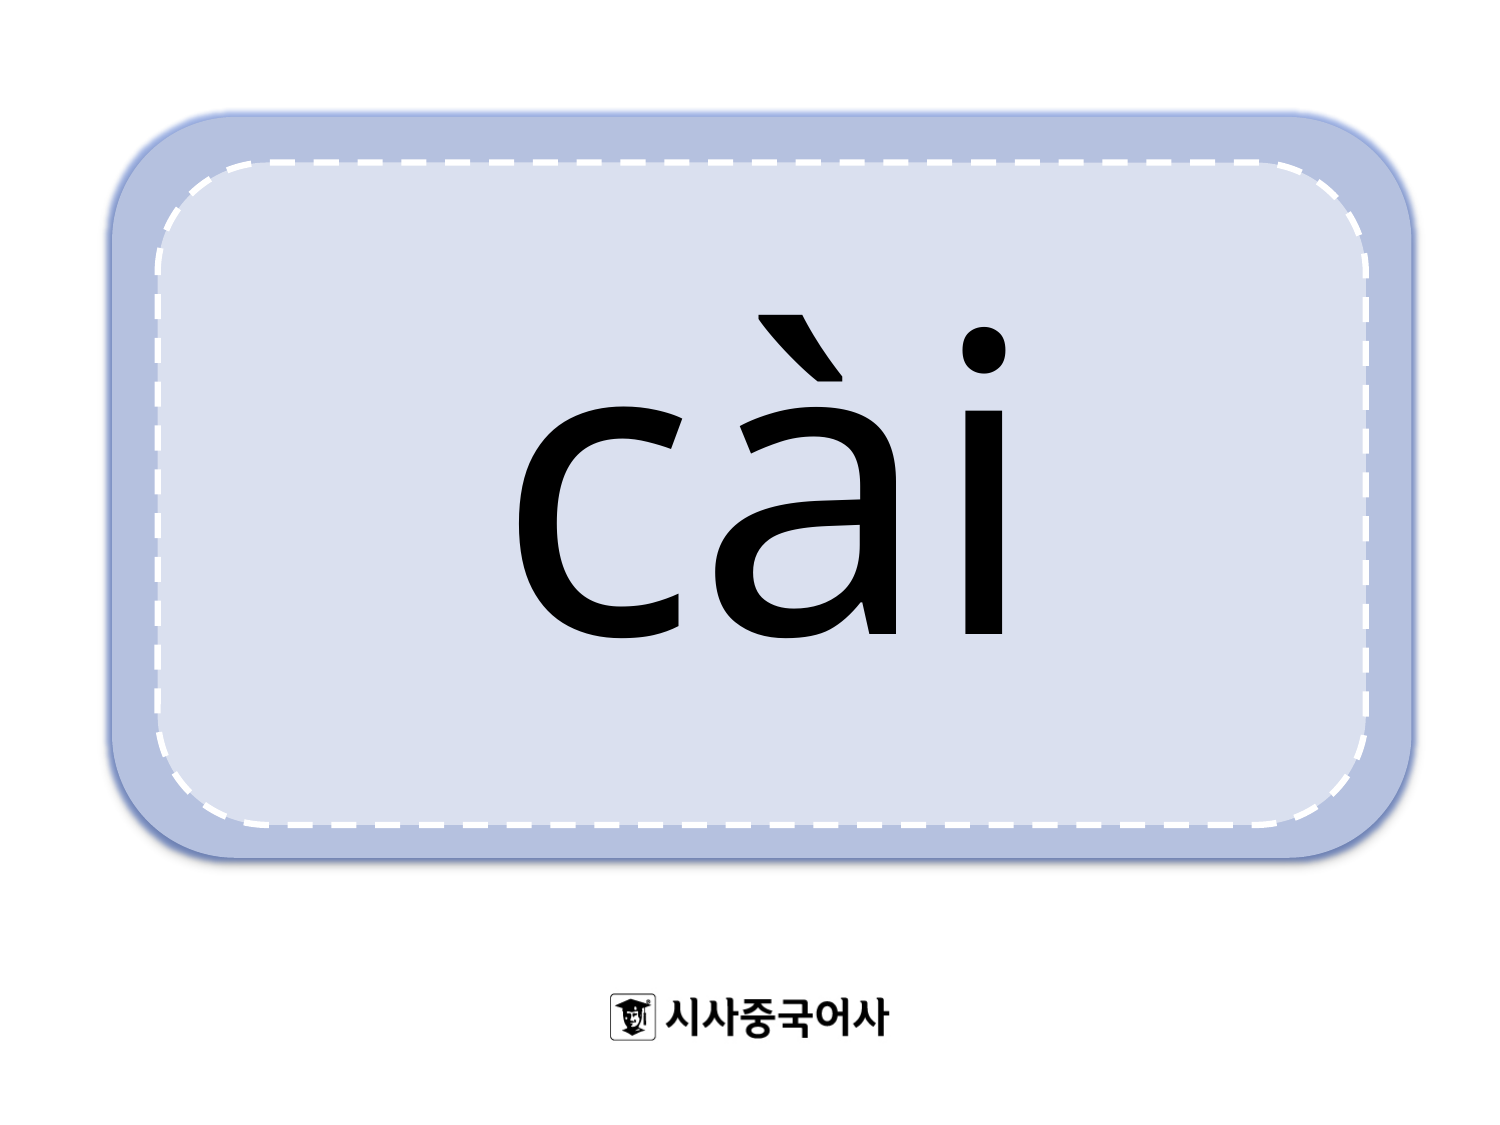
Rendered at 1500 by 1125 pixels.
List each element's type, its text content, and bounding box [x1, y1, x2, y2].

text_box cài [162, 136, 1371, 799]
picture [602, 987, 898, 1047]
